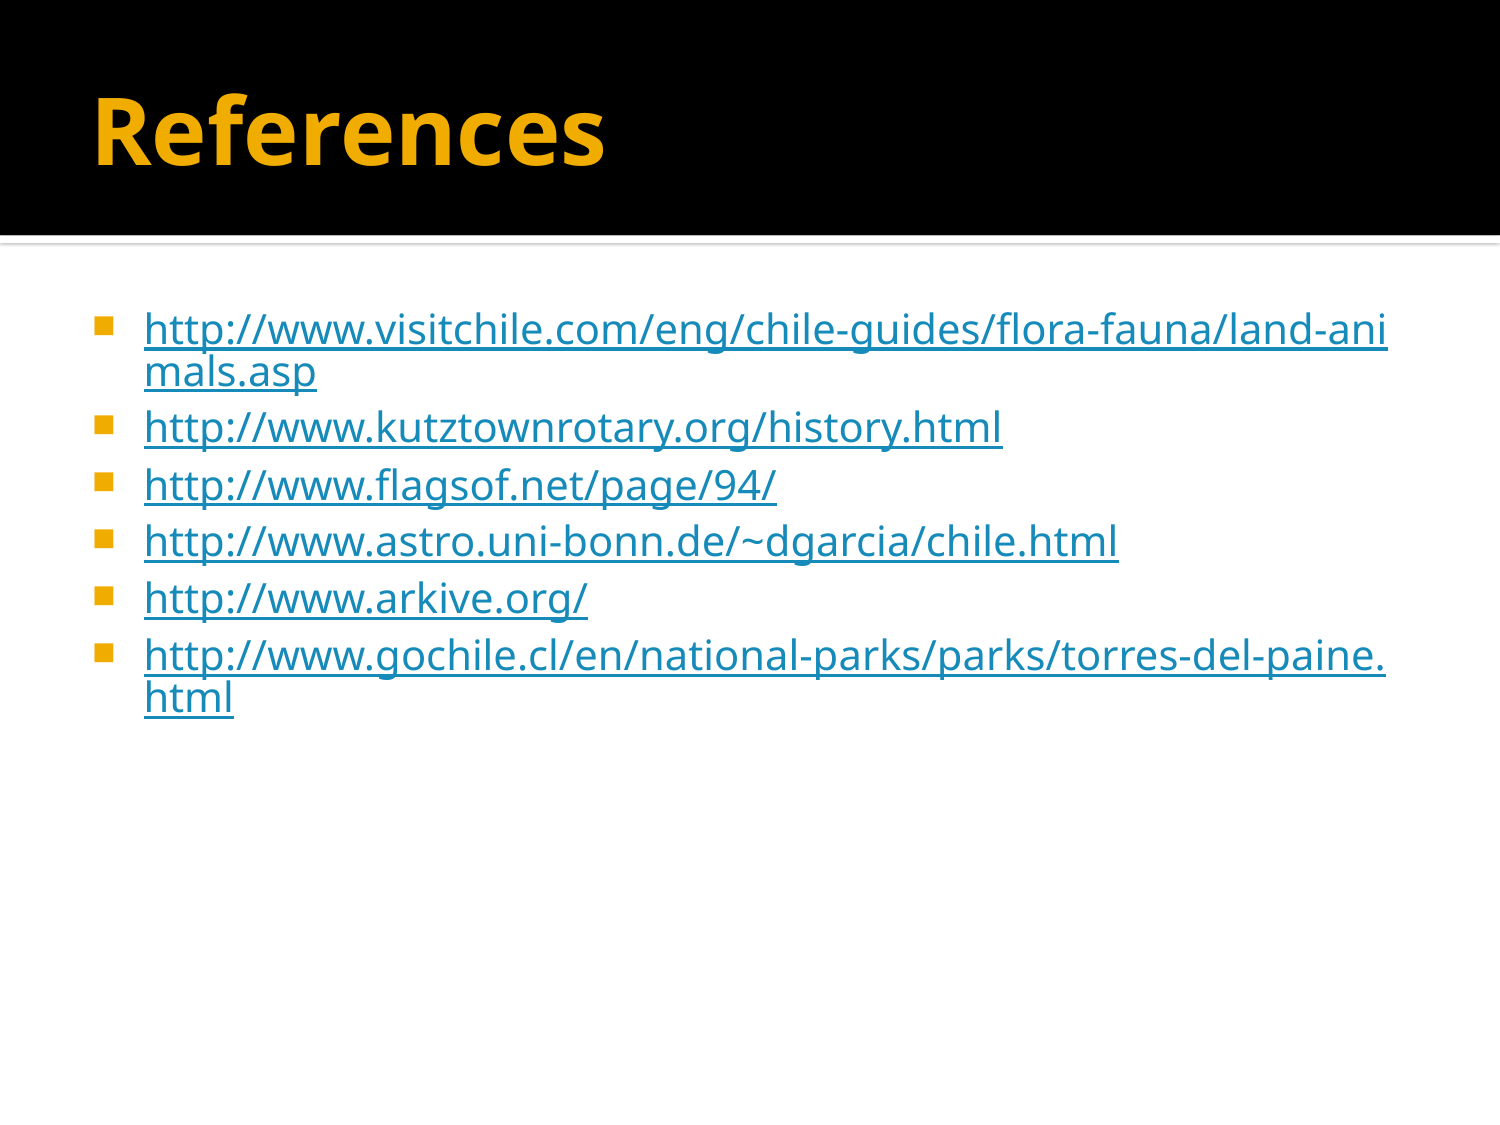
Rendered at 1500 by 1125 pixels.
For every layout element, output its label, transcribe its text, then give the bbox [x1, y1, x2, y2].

title References [75, 25, 1425, 231]
list http://www.visitchile.com/eng/chile-guides/flora-fauna/land-animals.asp http://www.kutztownrotary.org/history.html http://www.flagsof.net/page/94/ http://www.astro.uni-bonn.de/~dgarcia/chile.html http://www.arkive.org/ http://www.gochile.cl/en/national-parks/parks/torres-del-paine.html [62, 287, 1413, 1047]
